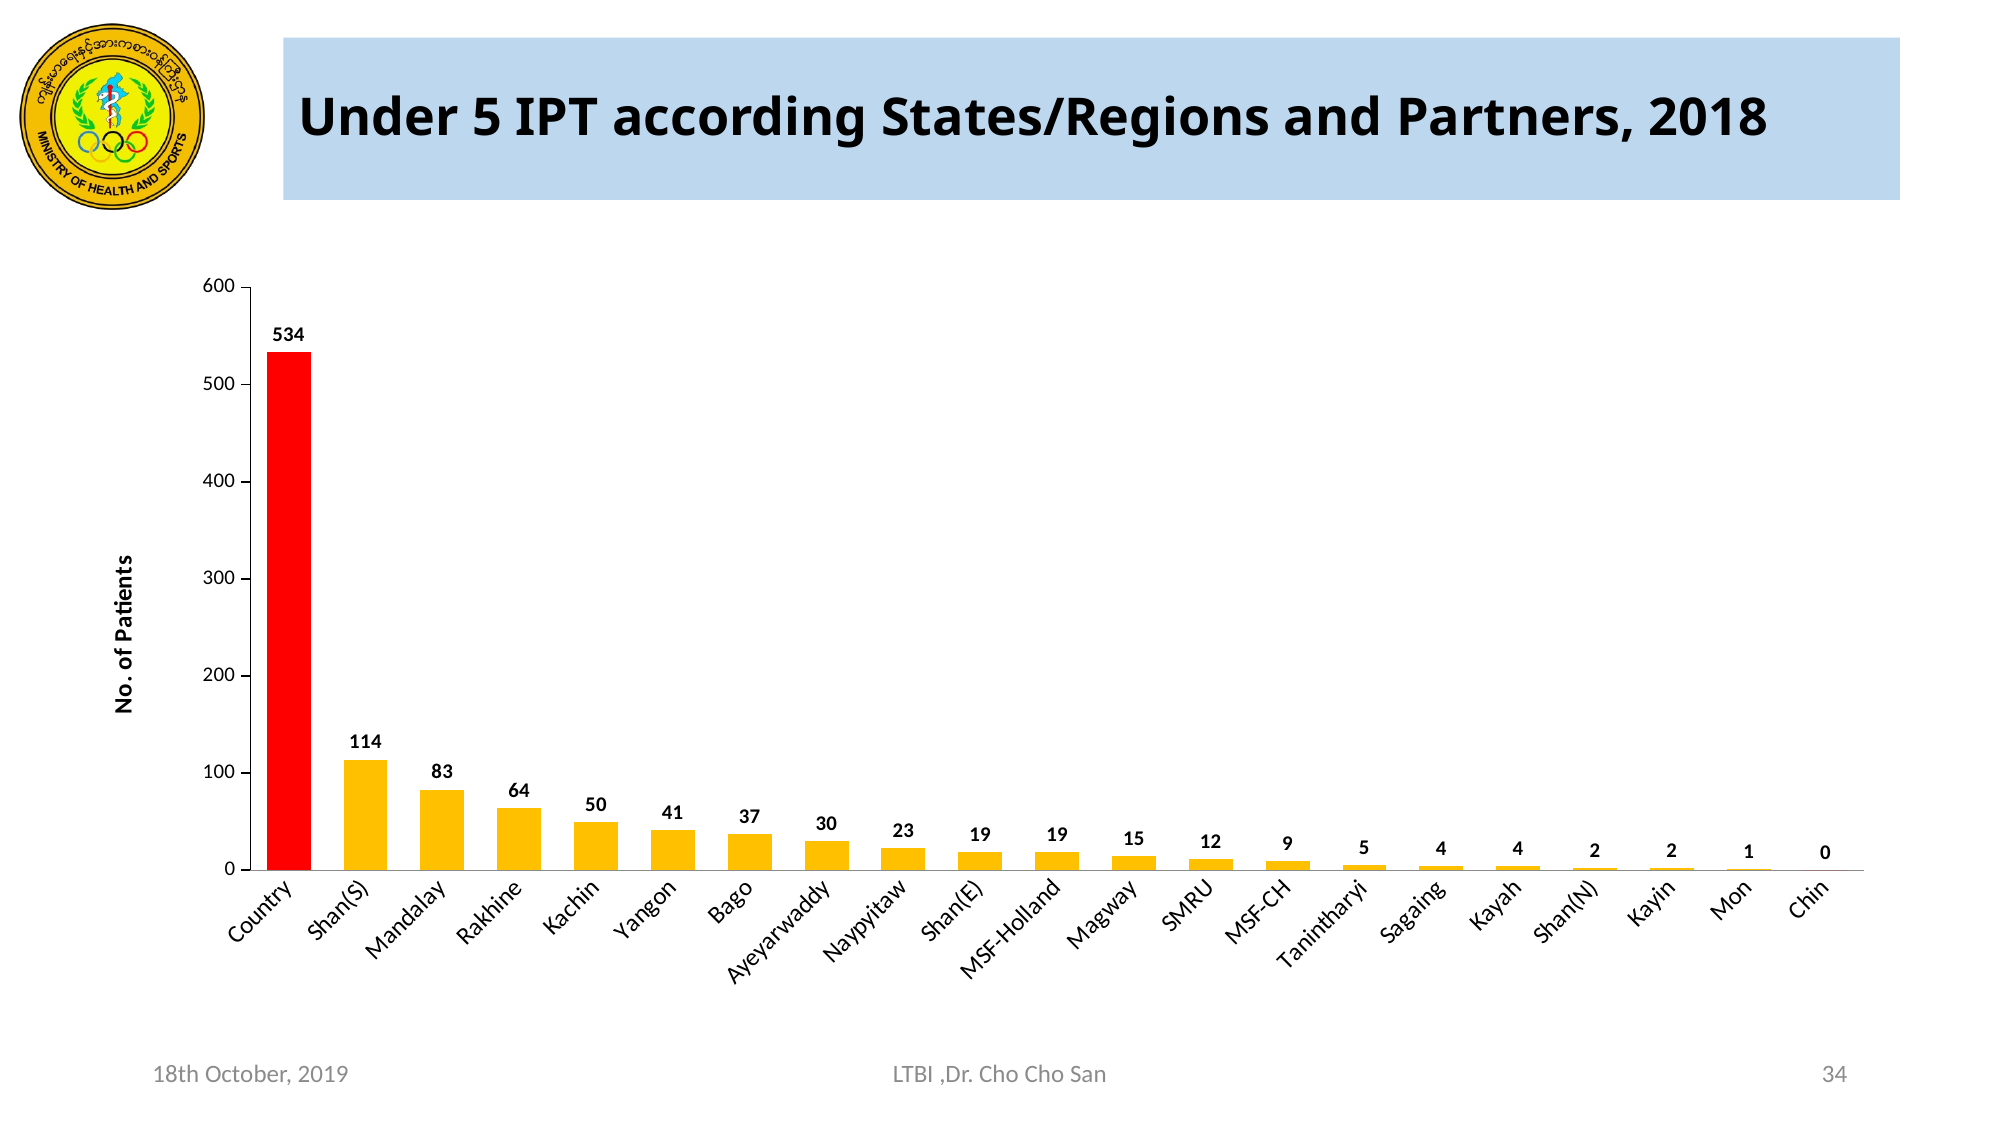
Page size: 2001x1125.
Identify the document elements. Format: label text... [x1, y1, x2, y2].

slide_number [137, 1042, 588, 1103]
picture [19, 23, 205, 210]
footer LTBI ,Dr. Cho Cho San [683, 1042, 1317, 1103]
title Under 5 IPT according States/Regions and Partners, 2018 [283, 37, 1900, 200]
slide_number 34 [1412, 1042, 1863, 1103]
chart [99, 262, 1900, 1005]
